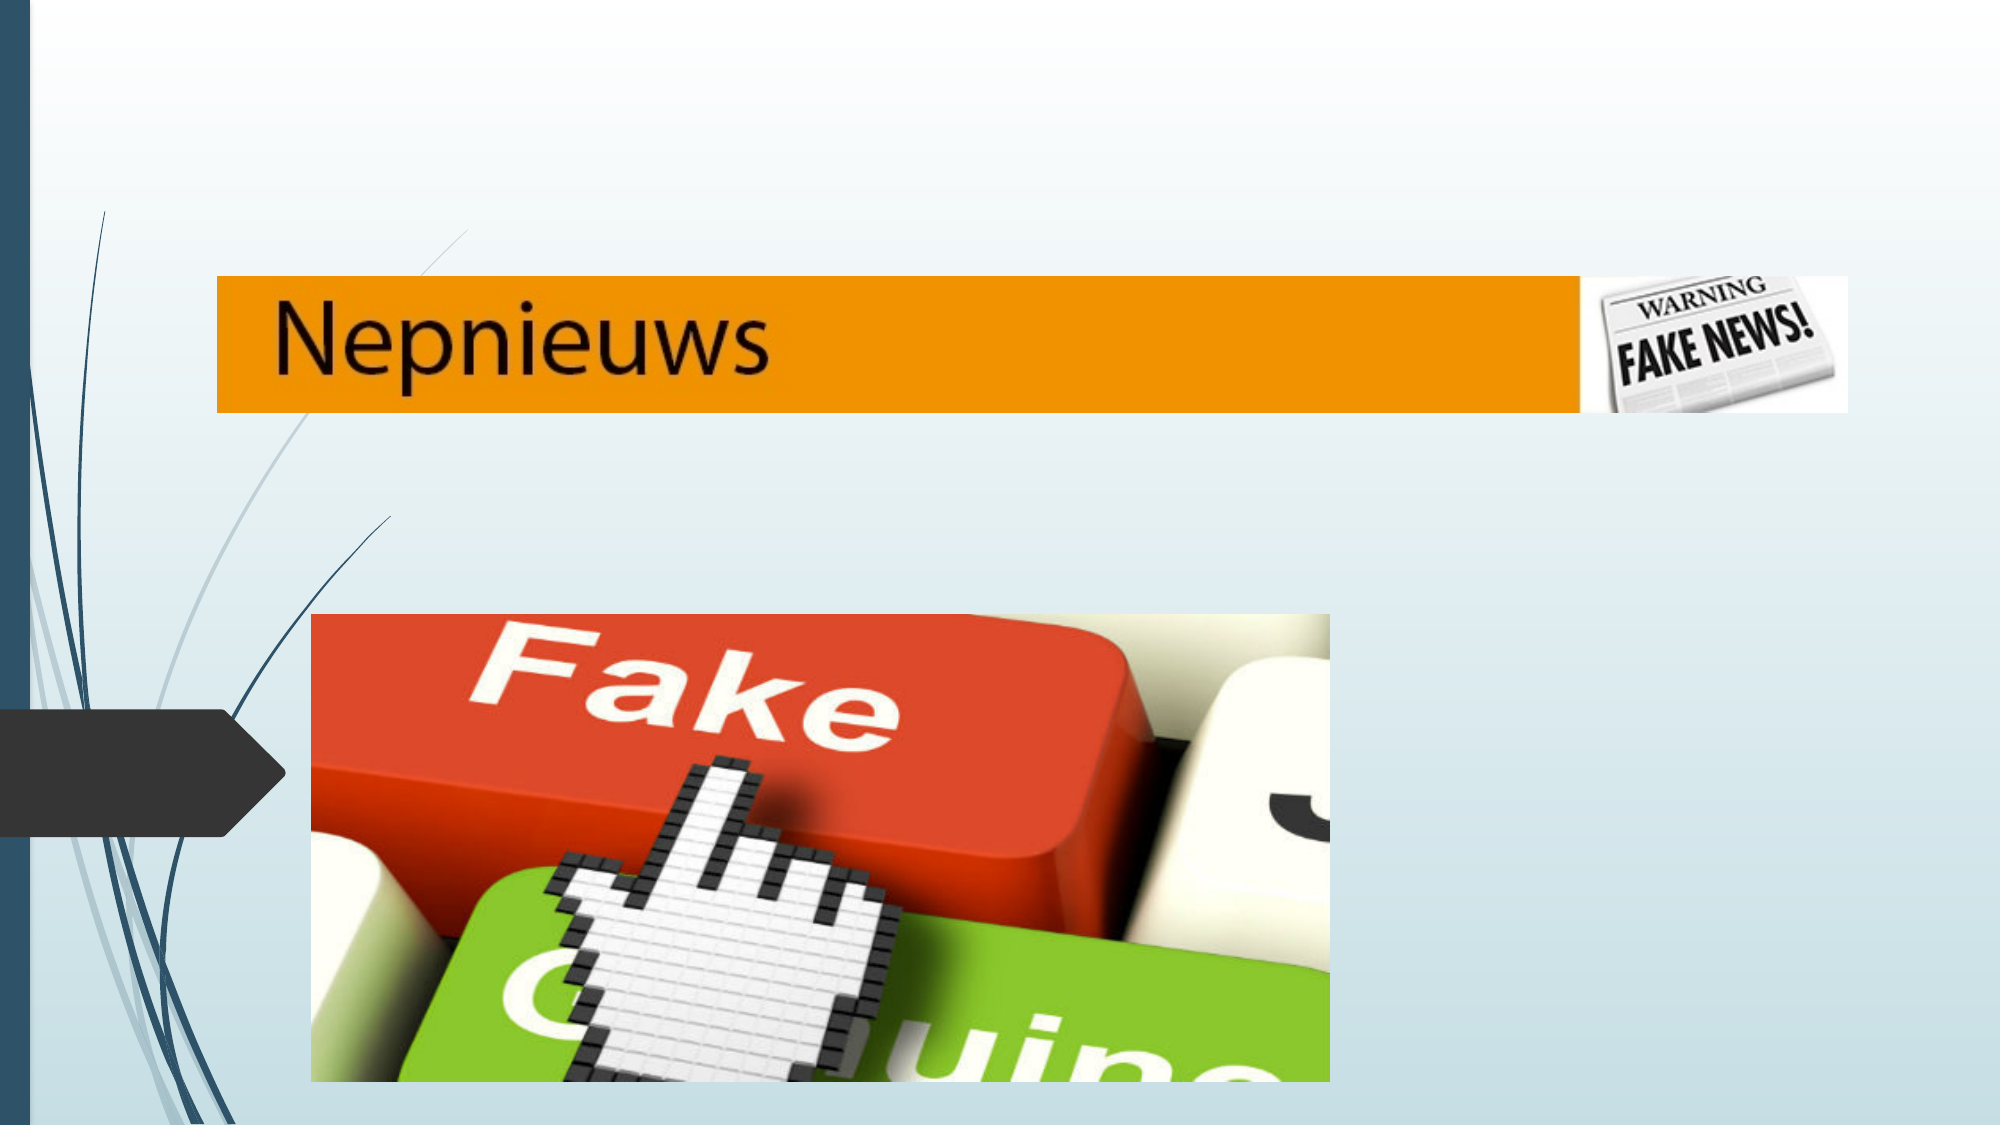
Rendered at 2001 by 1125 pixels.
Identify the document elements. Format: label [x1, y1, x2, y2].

picture [217, 276, 1848, 413]
picture [311, 614, 1330, 1082]
